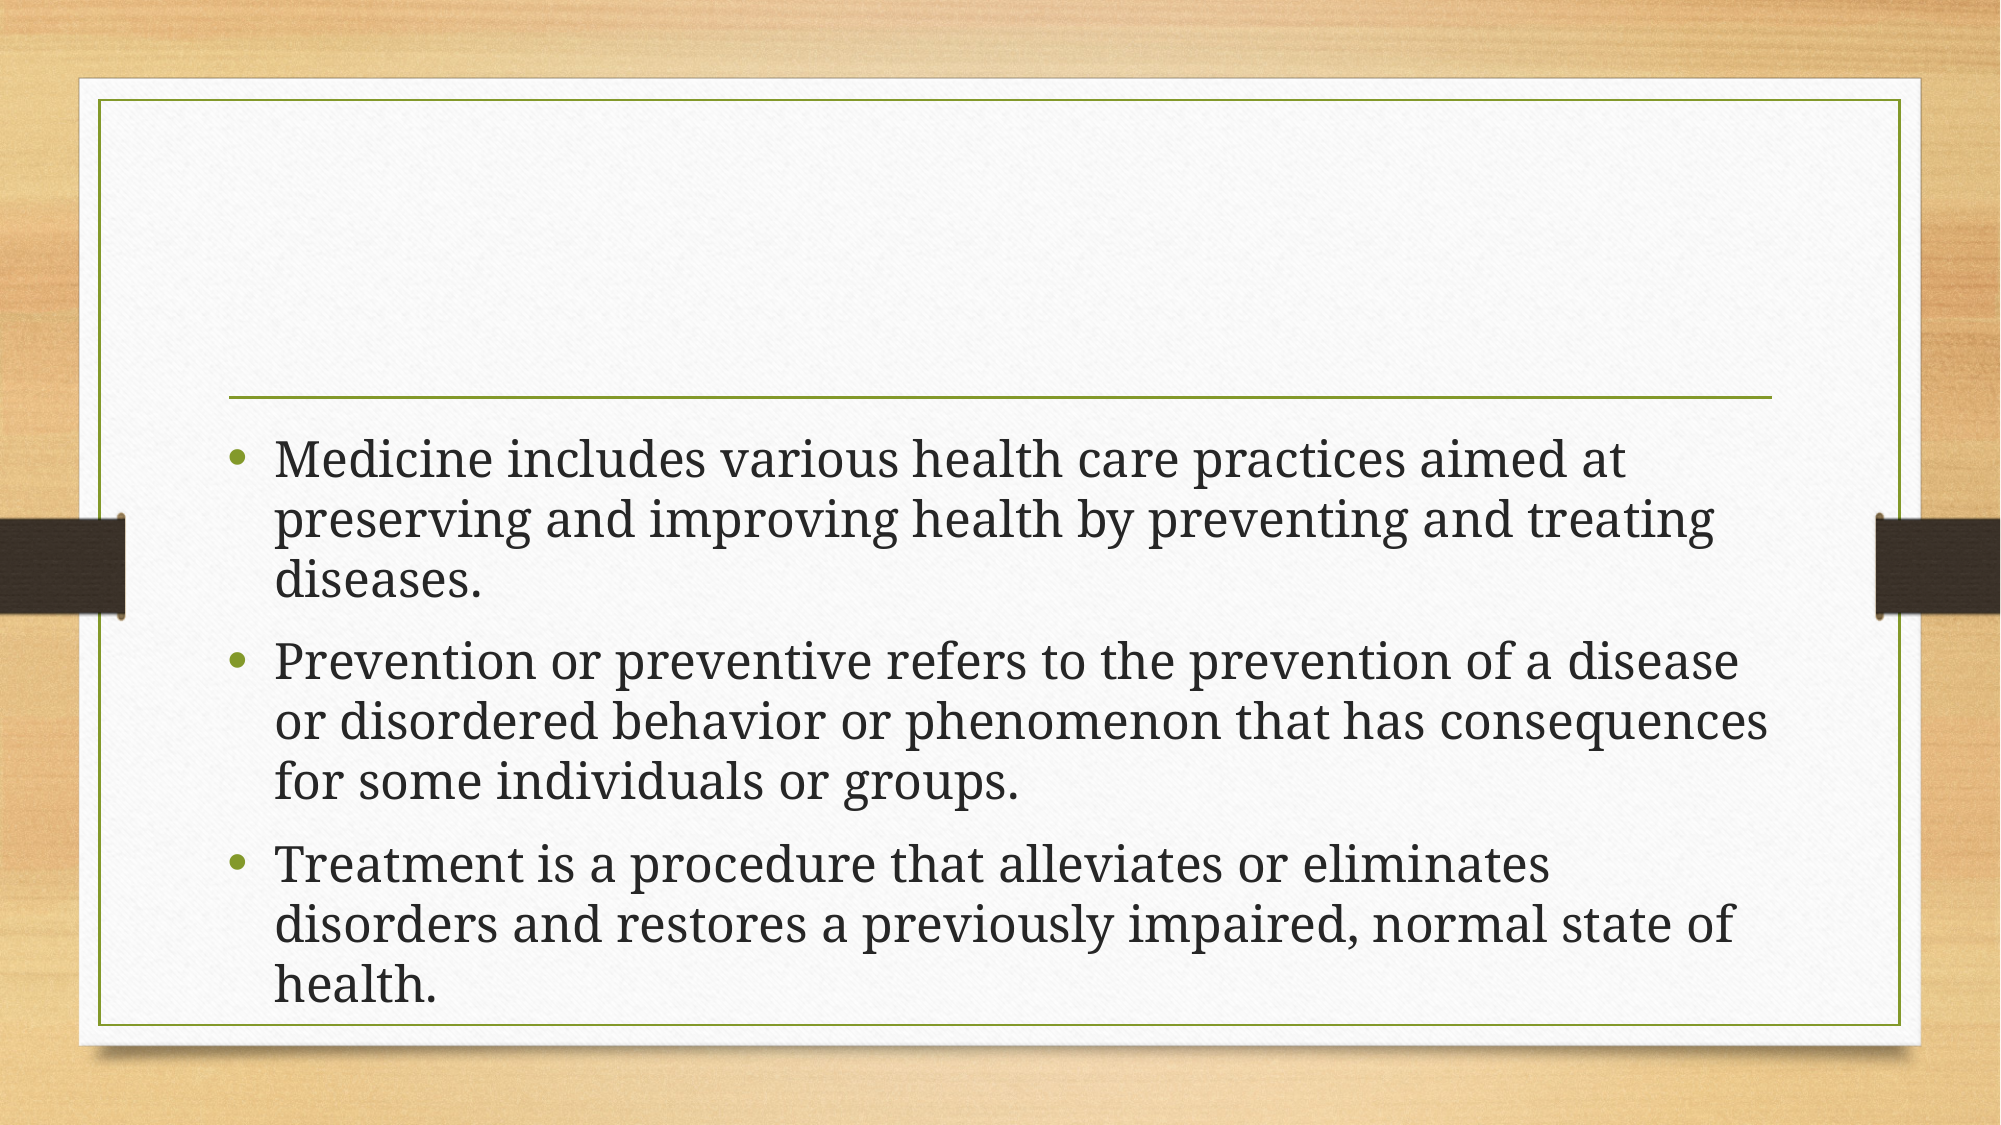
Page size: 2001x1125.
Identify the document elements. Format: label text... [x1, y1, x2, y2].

list Medicine includes various health care practices aimed at preserving and improving health by preventing and treating diseases. Prevention or preventive refers to the prevention of a disease or disordered behavior or phenomenon that has consequences for some individuals or groups. Treatment is a procedure that alleviates or eliminates disorders and restores a previously impaired, normal state of health. [212, 419, 1788, 964]
picture [0, 0, 2001, 1125]
